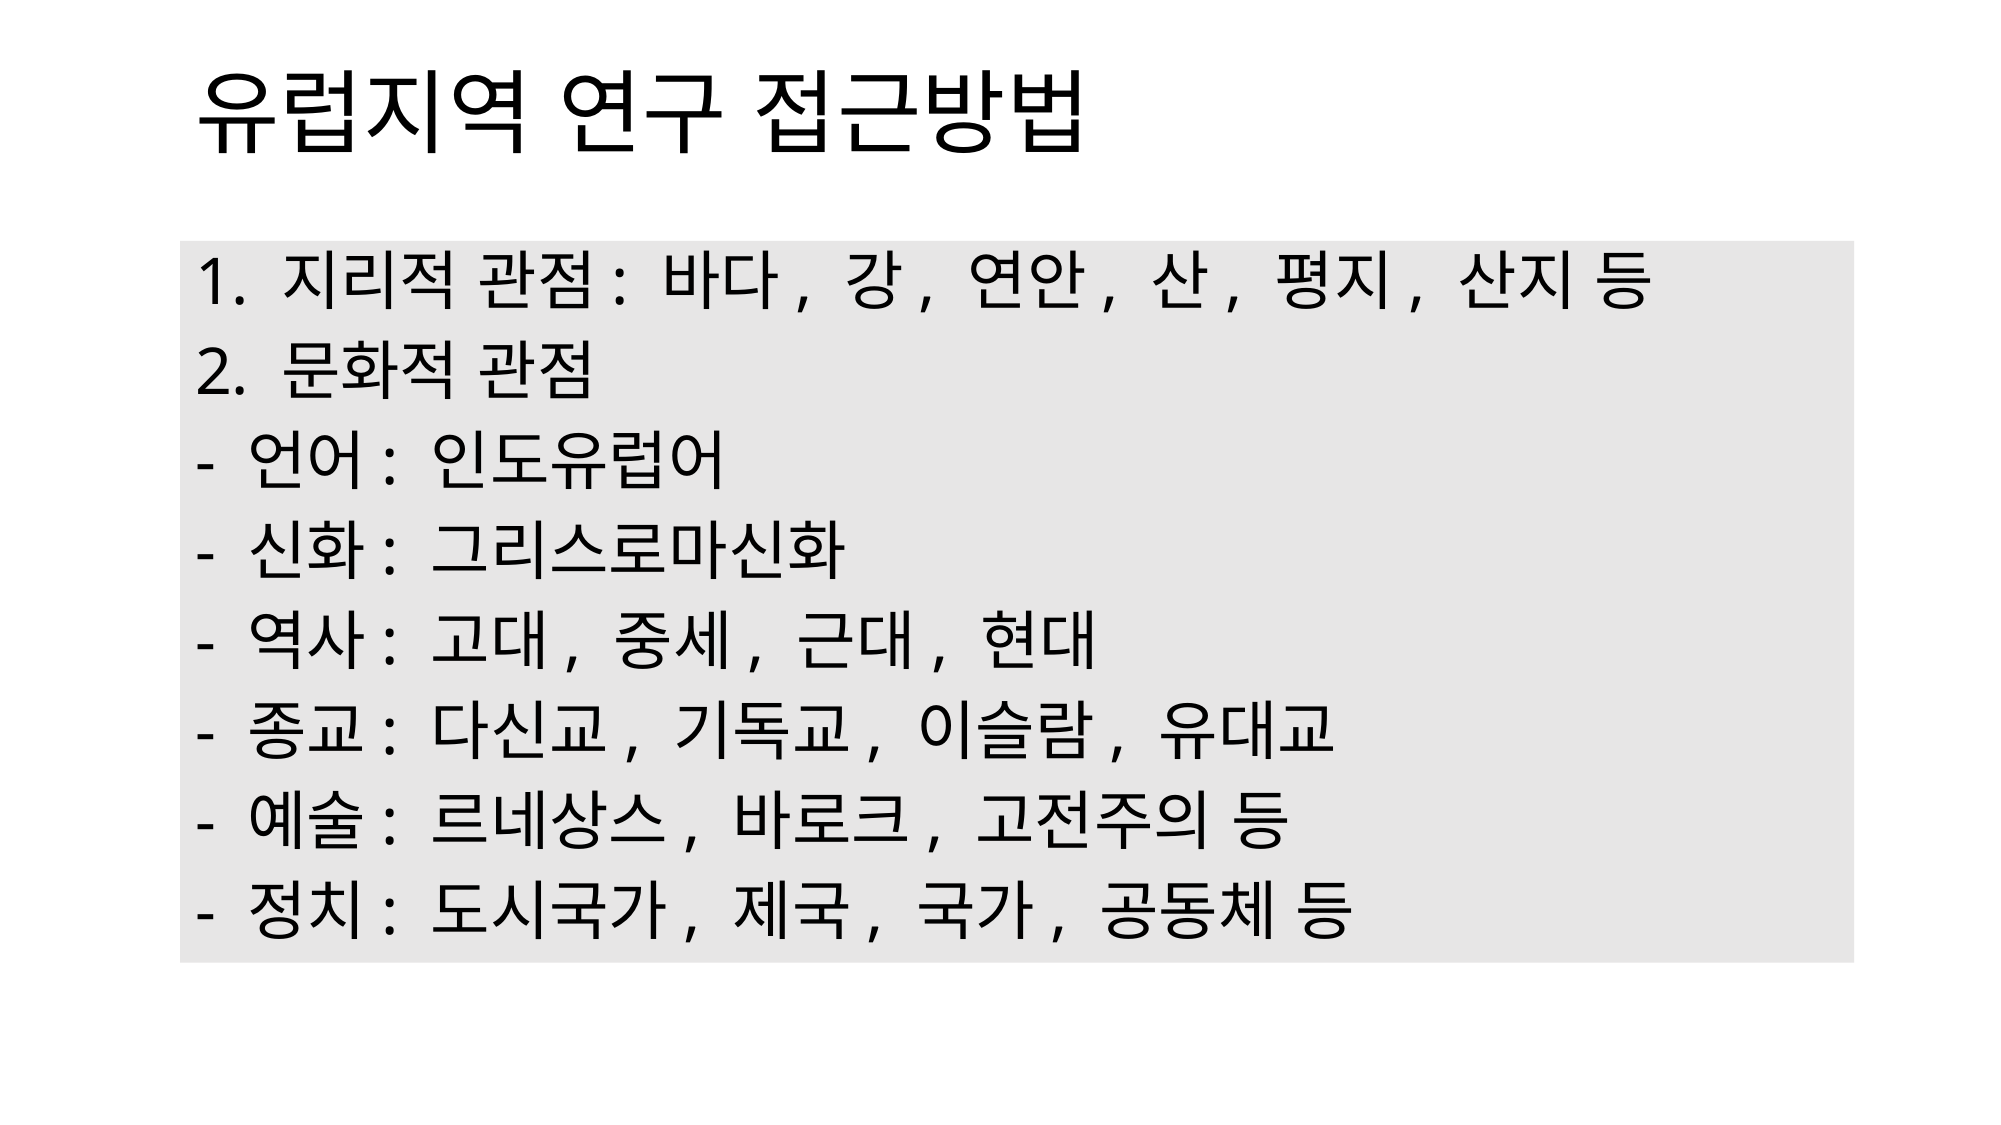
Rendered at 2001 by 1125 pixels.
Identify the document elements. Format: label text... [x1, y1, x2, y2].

title 유럽지역 연구 접근방법 [180, 45, 1830, 189]
list 1. 지리적 관점: 바다, 강, 연안, 산, 평지, 산지 등 2. 문화적 관점 - 언어: 인도유럽어 - 신화: 그리스로마신화 - 역사: 고대, 중세, 근대, 현대 - 종교: 다신교, 기독교, 이슬람, 유대교 - 예술: 르네상스, 바로크, 고전주의 등 - 정치: 도시국가, 제국, 국가, 공동체 등 [180, 240, 1855, 963]
